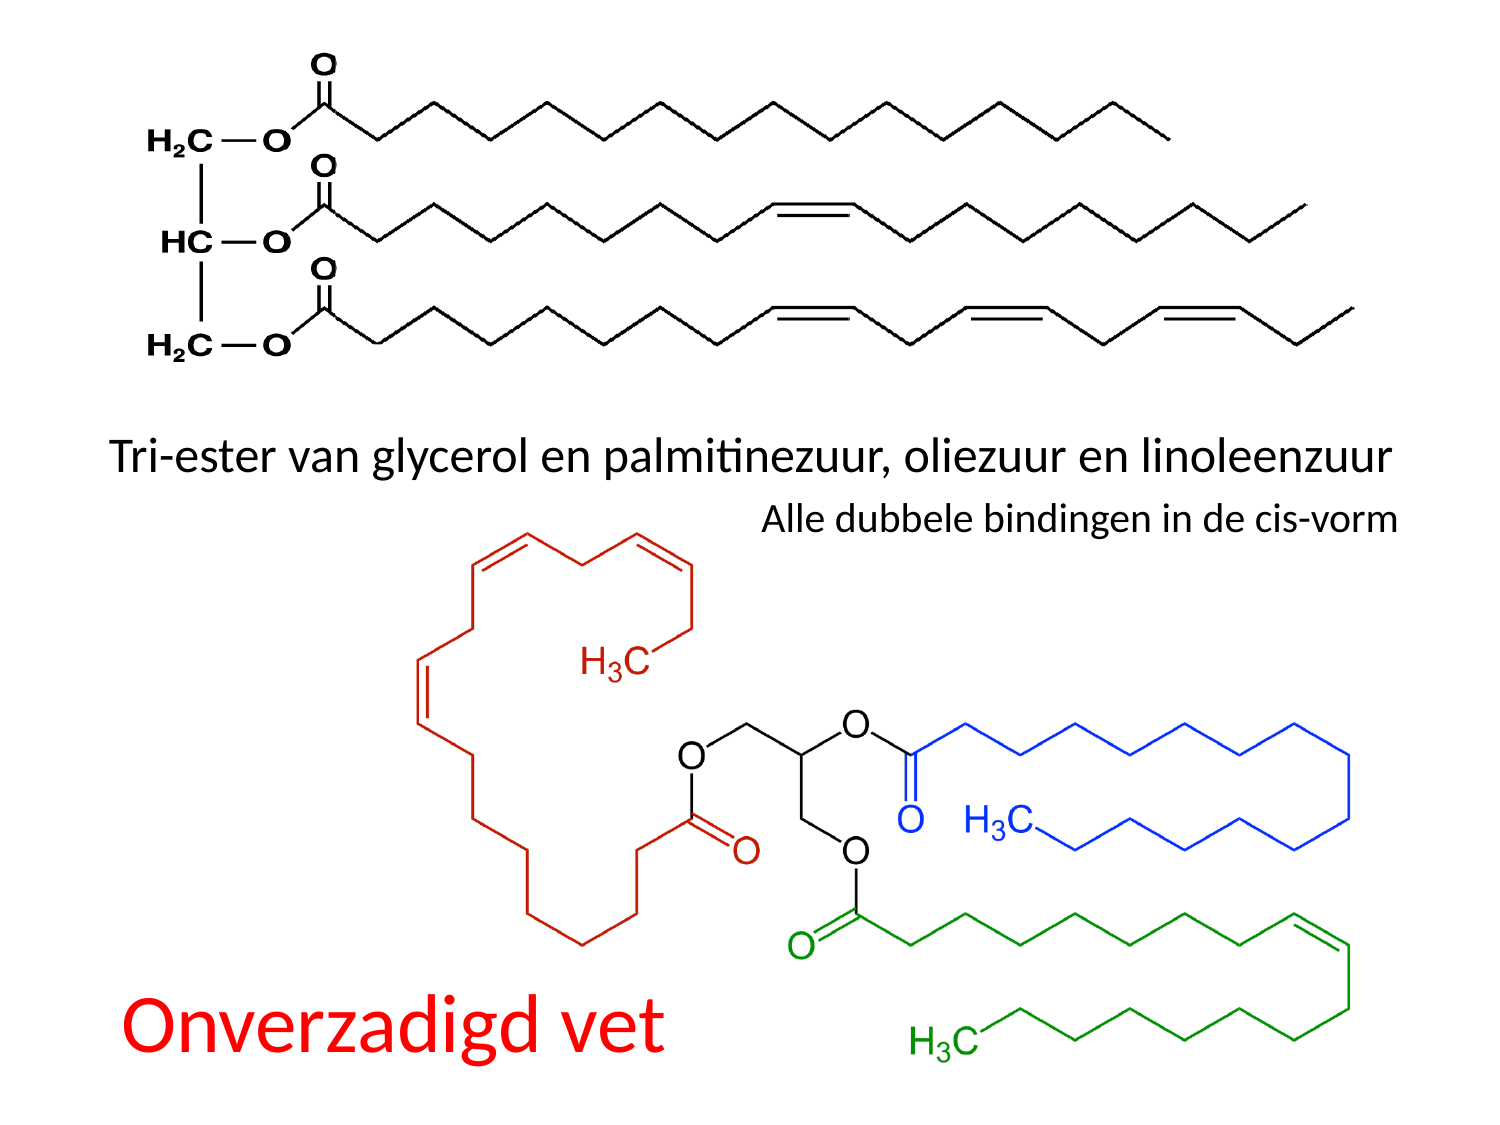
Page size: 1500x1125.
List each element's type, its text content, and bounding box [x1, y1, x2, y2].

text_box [90, 22, 1435, 430]
picture [411, 527, 1354, 1067]
text_box Onverzadigd vet [50, 962, 682, 1077]
text_box Tri-ester van glycerol en palmitinezuur, oliezuur en linoleenzuur Alle dubbele bindingen in de cis-vorm [94, 430, 1415, 551]
